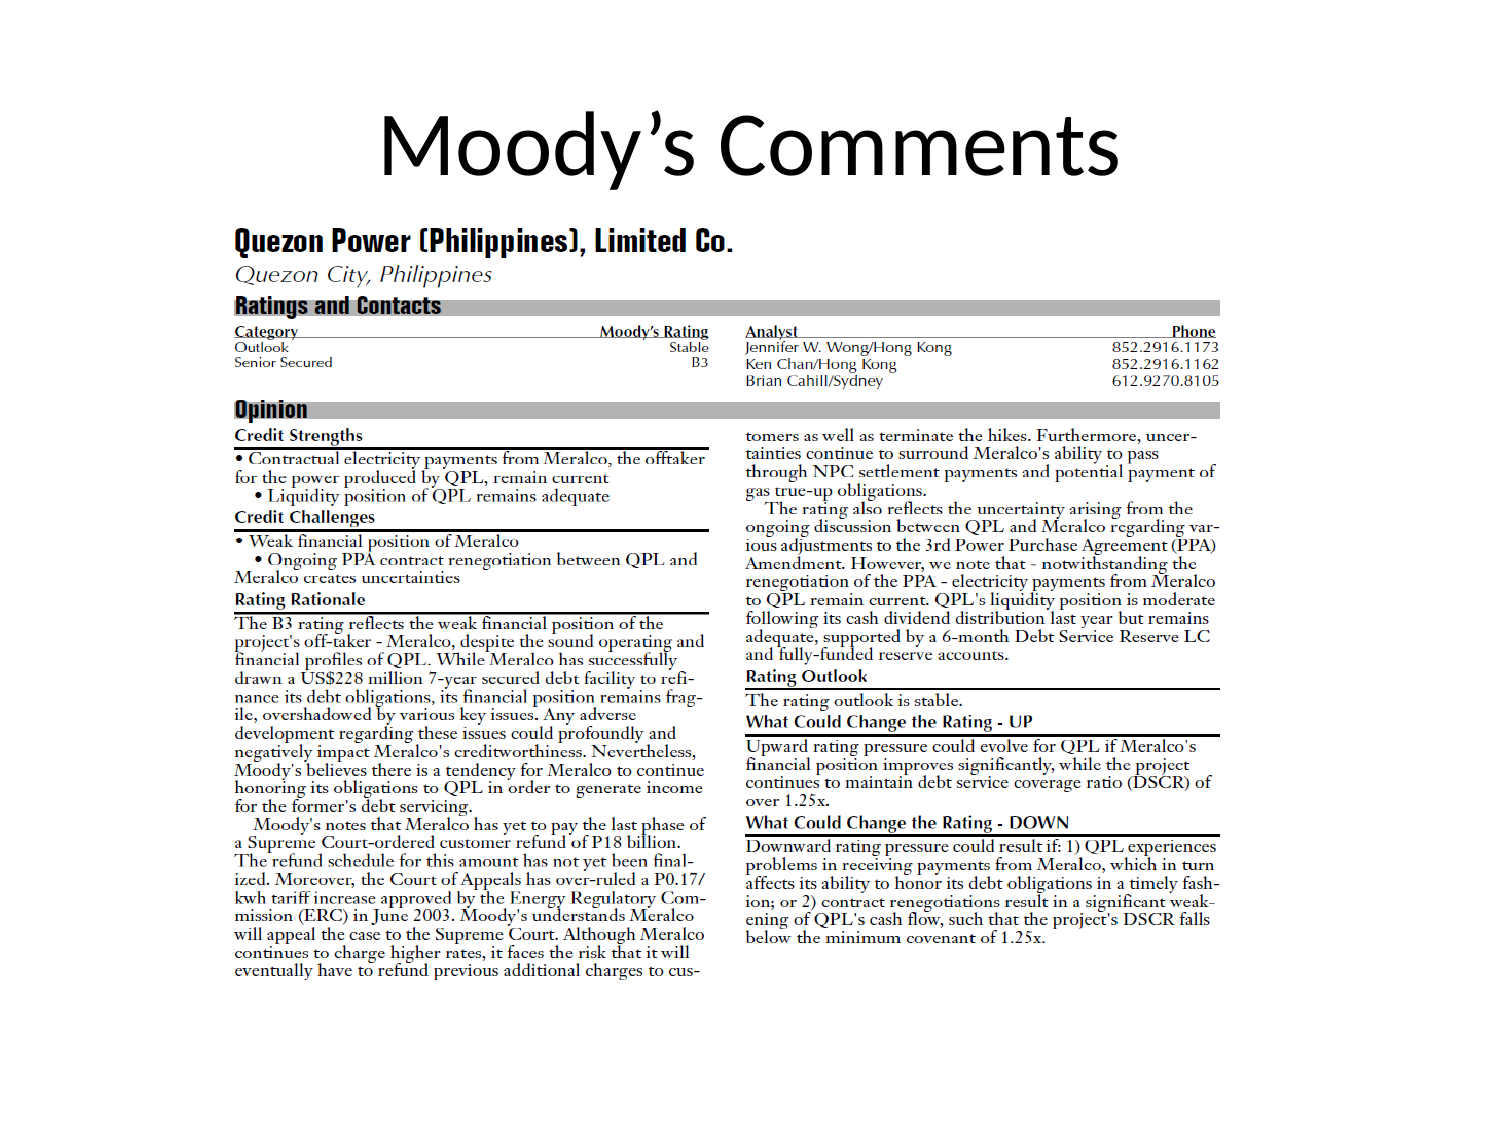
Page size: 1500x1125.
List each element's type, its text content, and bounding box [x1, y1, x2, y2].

title Moody’s Comments [75, 45, 1425, 233]
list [174, 212, 1263, 1018]
